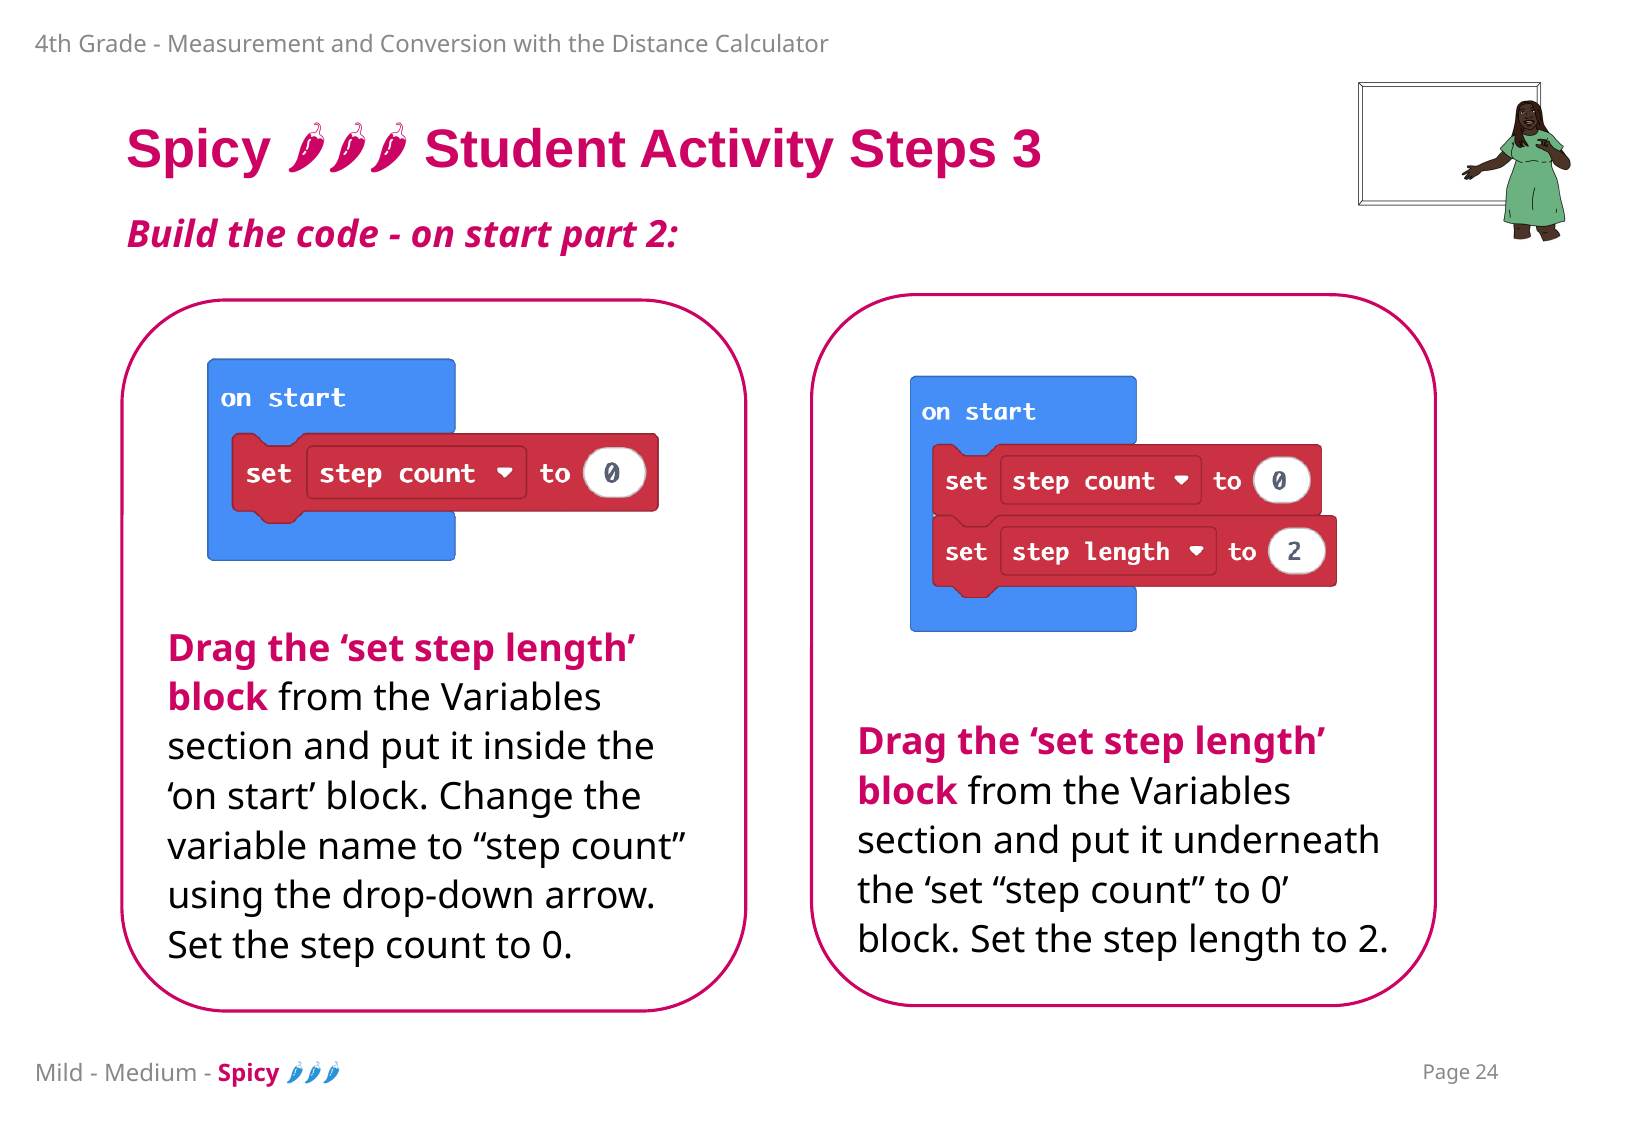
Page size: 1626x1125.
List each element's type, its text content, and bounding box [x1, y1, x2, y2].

text_box Drag the ‘set step length’ block from the Variables section and put it inside the ‘on start’ block. Change the variable name to “step count” using the drop-down arrow. Set the step count to 0. [121, 299, 746, 1012]
picture [187, 338, 681, 585]
text_box Drag the ‘set step length’ block from the Variables section and put it underneath the ‘set “step count” to 0’ block. Set the step length to 2. [811, 294, 1436, 1006]
text_box Mild - Medium - Spicy 🌶️🌶️🌶️ [19, 1042, 623, 1103]
title Spicy 🌶️🌶️🌶️ Student Activity Steps 3 [111, 74, 1338, 225]
picture [888, 357, 1359, 654]
text_box Build the code - on start part 2: [111, 190, 790, 271]
picture [1343, 62, 1579, 258]
slide_number Page 24 [1147, 1042, 1514, 1103]
